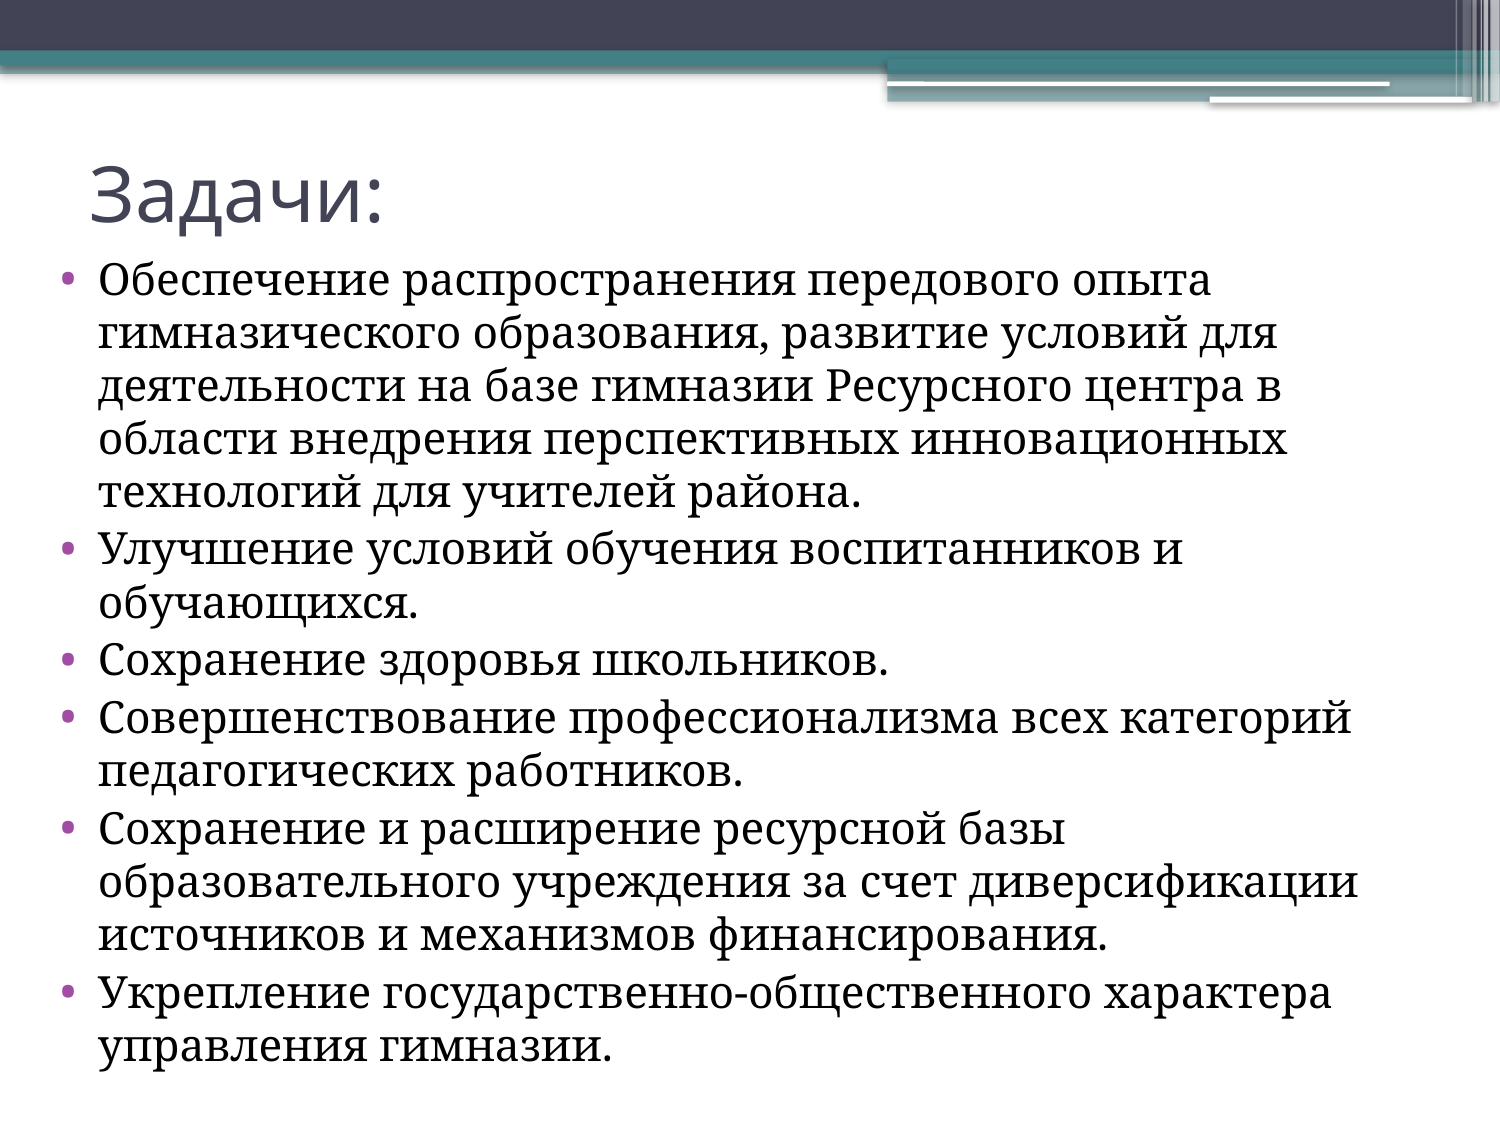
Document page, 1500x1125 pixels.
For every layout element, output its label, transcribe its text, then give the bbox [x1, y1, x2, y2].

list Обеспечение распространения передового опыта гимназического образования, развитие условий для деятельности на базе гимназии Ресурсного центра в области внедрения перспективных инновационных технологий для учителей района. Улучшение условий обучения воспитанников и обучающихся. Сохранение здоровья школьников. Совершенствование профессионализма всех категорий педагогических работников. Сохранение и расширение ресурсной базы образовательного учреждения за счет диверсификации источников и механизмов финансирования. Укрепление государственно-общественного характера управления гимназии. [29, 243, 1459, 1079]
title Задачи: [75, 137, 1425, 243]
